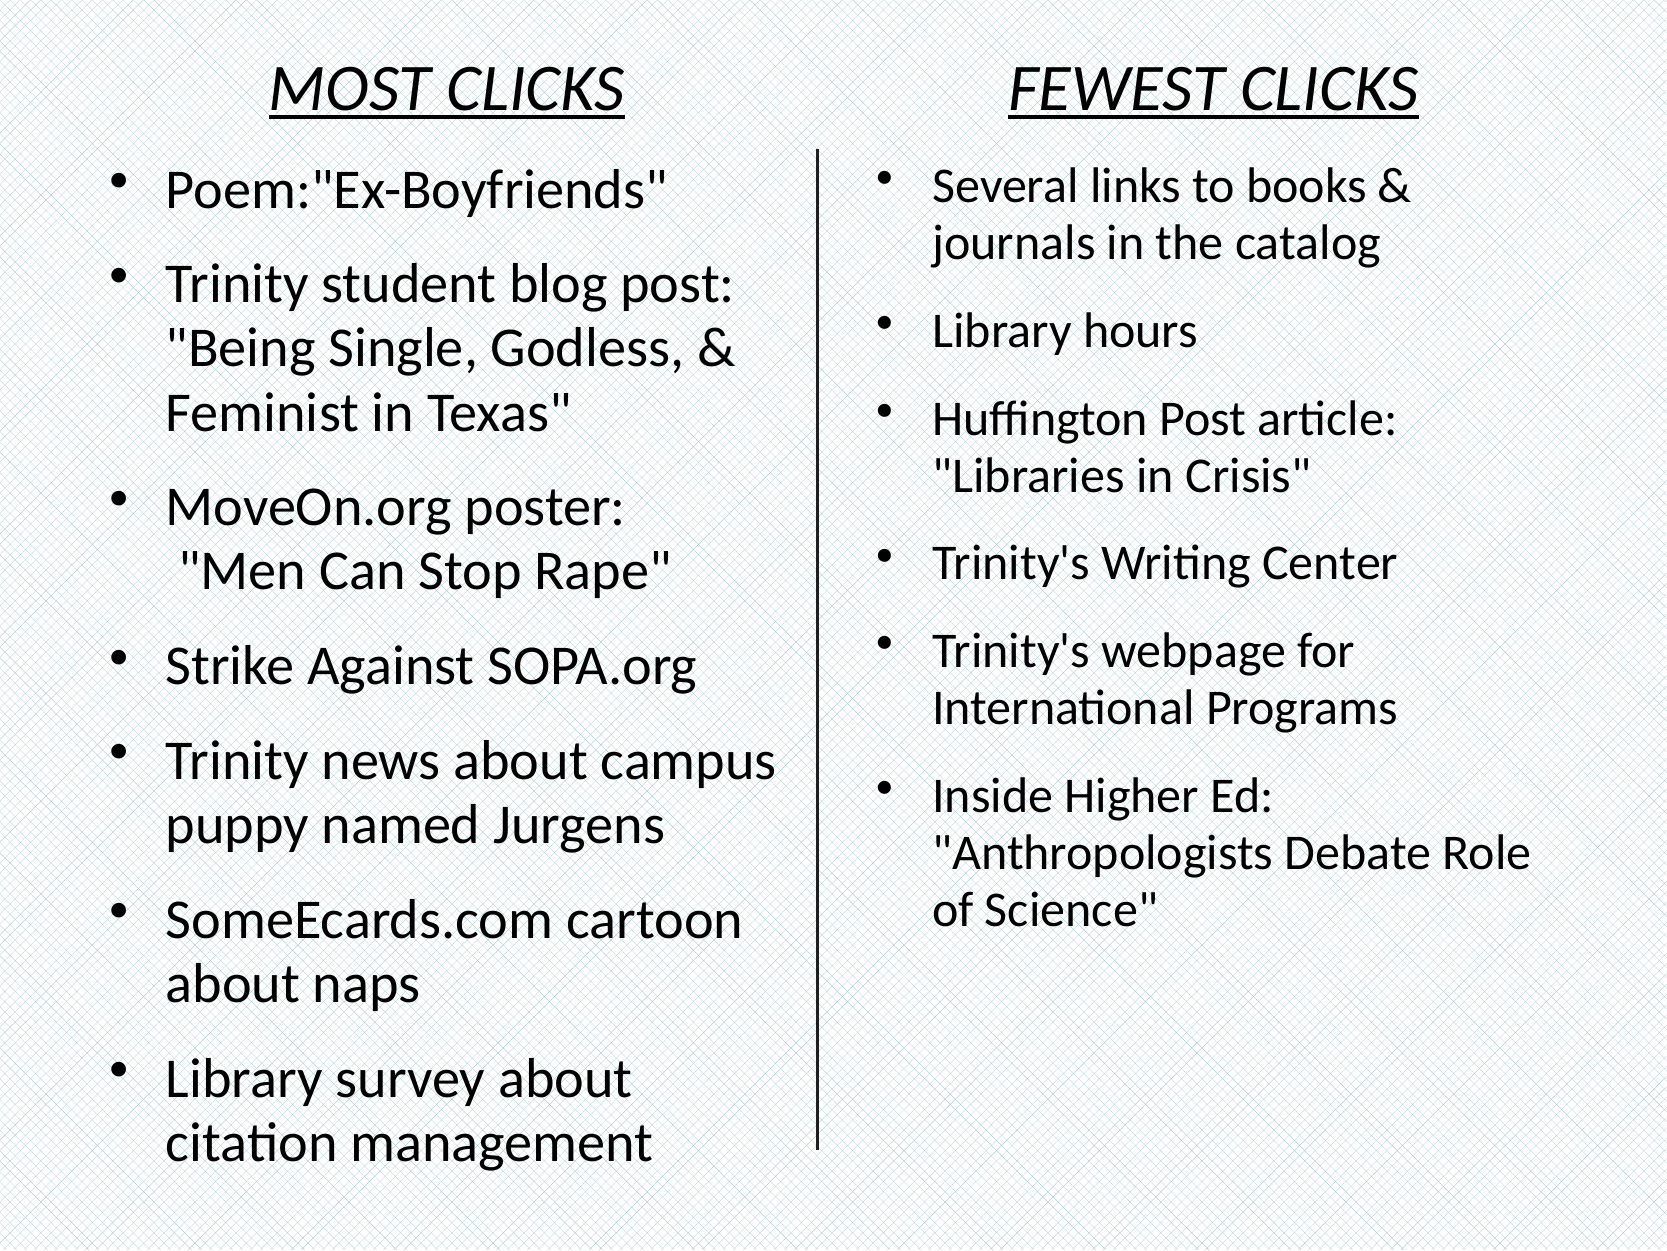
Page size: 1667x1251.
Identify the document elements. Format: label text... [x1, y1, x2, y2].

picture [816, 149, 820, 1151]
text_box FEWEST CLICKS Several links to books & journals in the catalog Library hours Huffington Post article: "Libraries in Crisis" Trinity's Writing Center Trinity's webpage for International Programs Inside Higher Ed: "Anthropologists Debate Role of Science" [857, 50, 1570, 938]
list MOST CLICKS Poem:"Ex-Boyfriends" Trinity student blog post: "Being Single, Godless, & Feminist in Texas" MoveOn.org poster: "Men Can Stop Rape" Strike Against SOPA.org Trinity news about campus puppy named Jurgens SomeEcards.com cartoon about naps Library survey about citation management [90, 50, 804, 1208]
